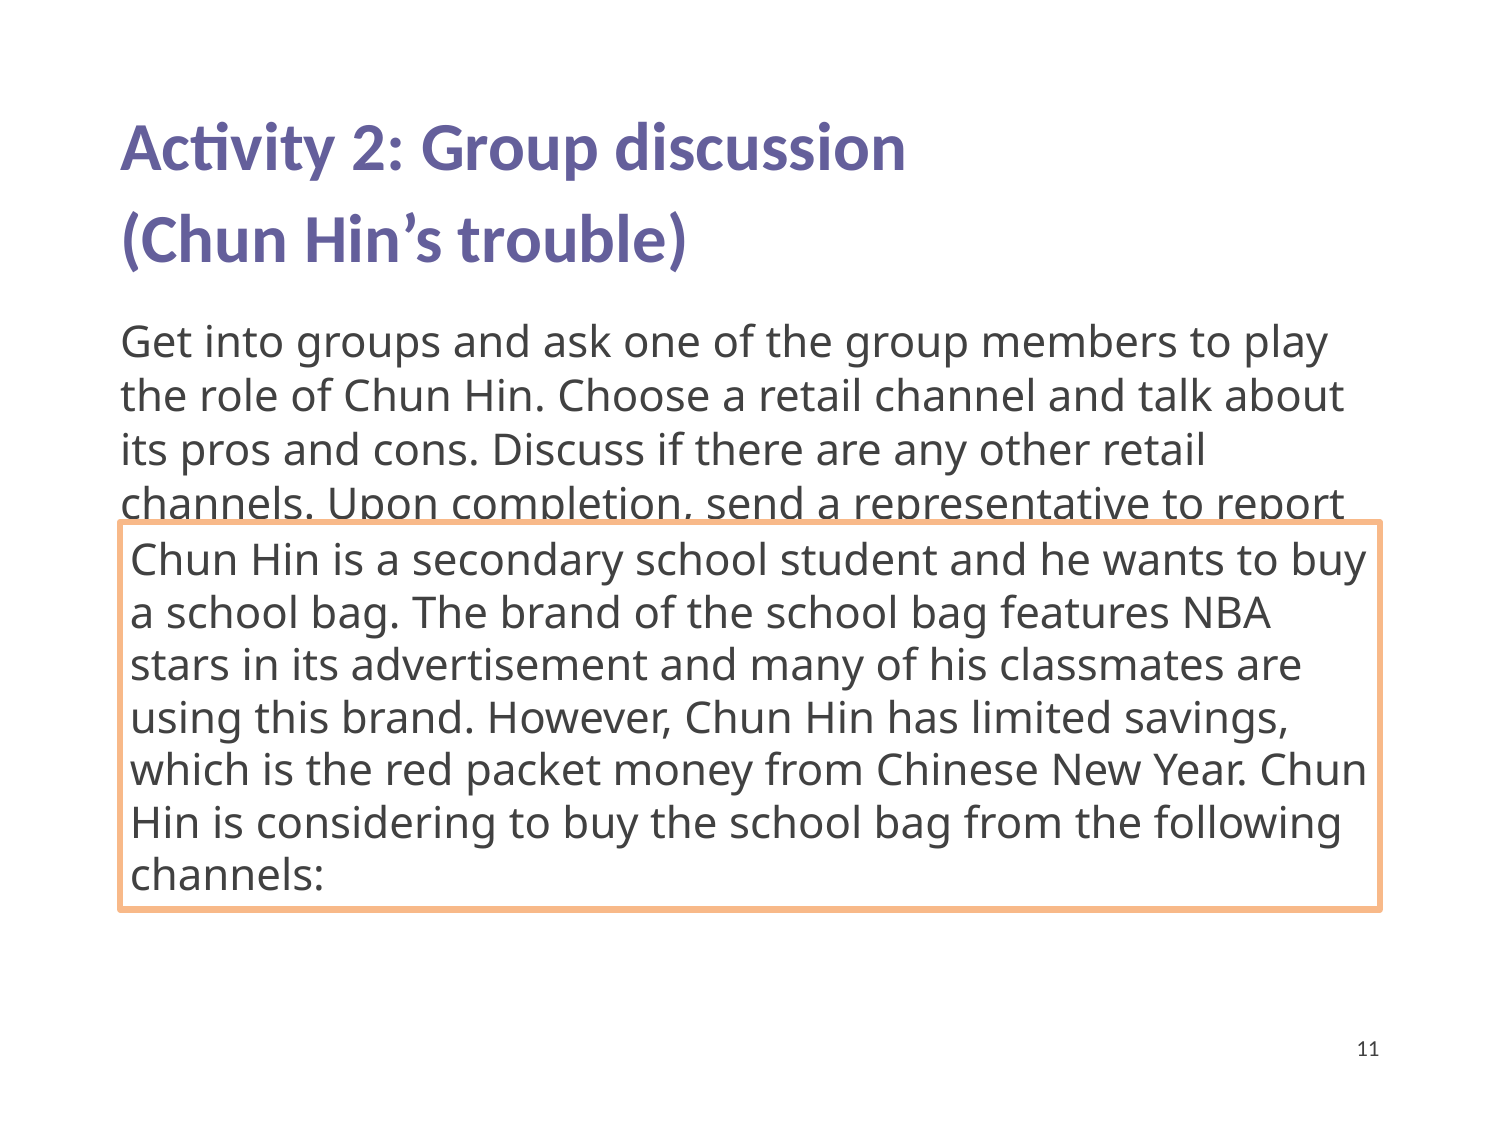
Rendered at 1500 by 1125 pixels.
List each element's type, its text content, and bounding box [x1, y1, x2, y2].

list Activity 2: Group discussion (Chun Hin’s trouble) [119, 113, 1381, 307]
text_box Chun Hin is a secondary school student and he wants to buy a school bag. The brand of the school bag features NBA stars in its advertisement and many of his classmates are using this brand. However, Chun Hin has limited savings, which is the red packet money from Chinese New Year. Chun Hin is considering to buy the school bag from the following channels: [120, 522, 1380, 910]
slide_number 11 [1353, 1035, 1381, 1062]
list Get into groups and ask one of the group members to play the role of Chun Hin. Choose a retail channel and talk about its pros and cons. Discuss if there are any other retail channels. Upon completion, send a representative to report to the teacher and classmates. [119, 311, 1381, 906]
